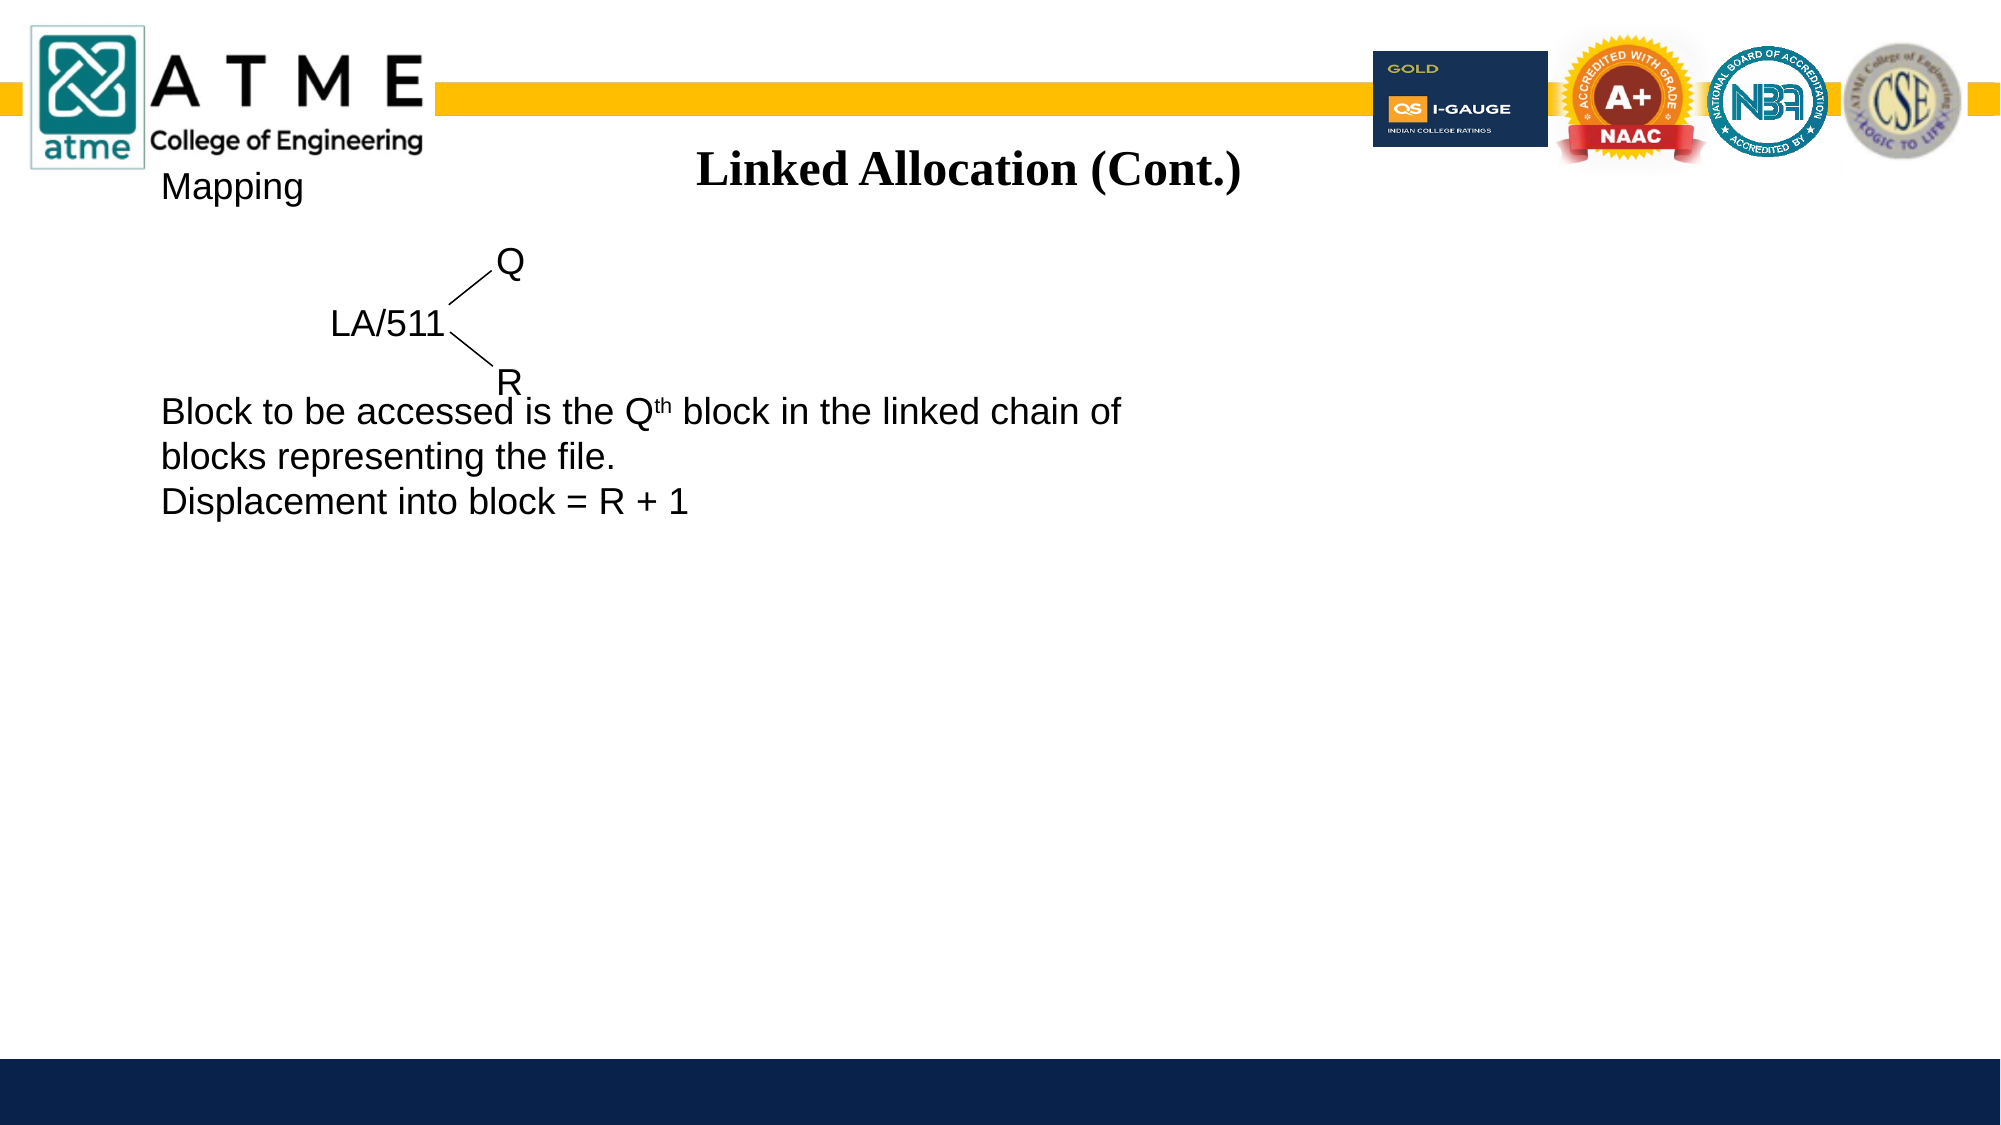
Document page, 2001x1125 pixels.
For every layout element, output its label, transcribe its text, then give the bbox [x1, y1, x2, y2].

picture [22, 15, 435, 178]
picture [1373, 20, 1828, 128]
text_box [313, 222, 542, 418]
picture [1840, 26, 1968, 128]
picture [0, 1059, 2001, 1125]
title Linked Allocation (Cont.) [681, 128, 1977, 223]
list Mapping Block to be accessed is the Qth block in the linked chain of blocks representing the file. Displacement into block = R + 1 [146, 154, 1157, 769]
